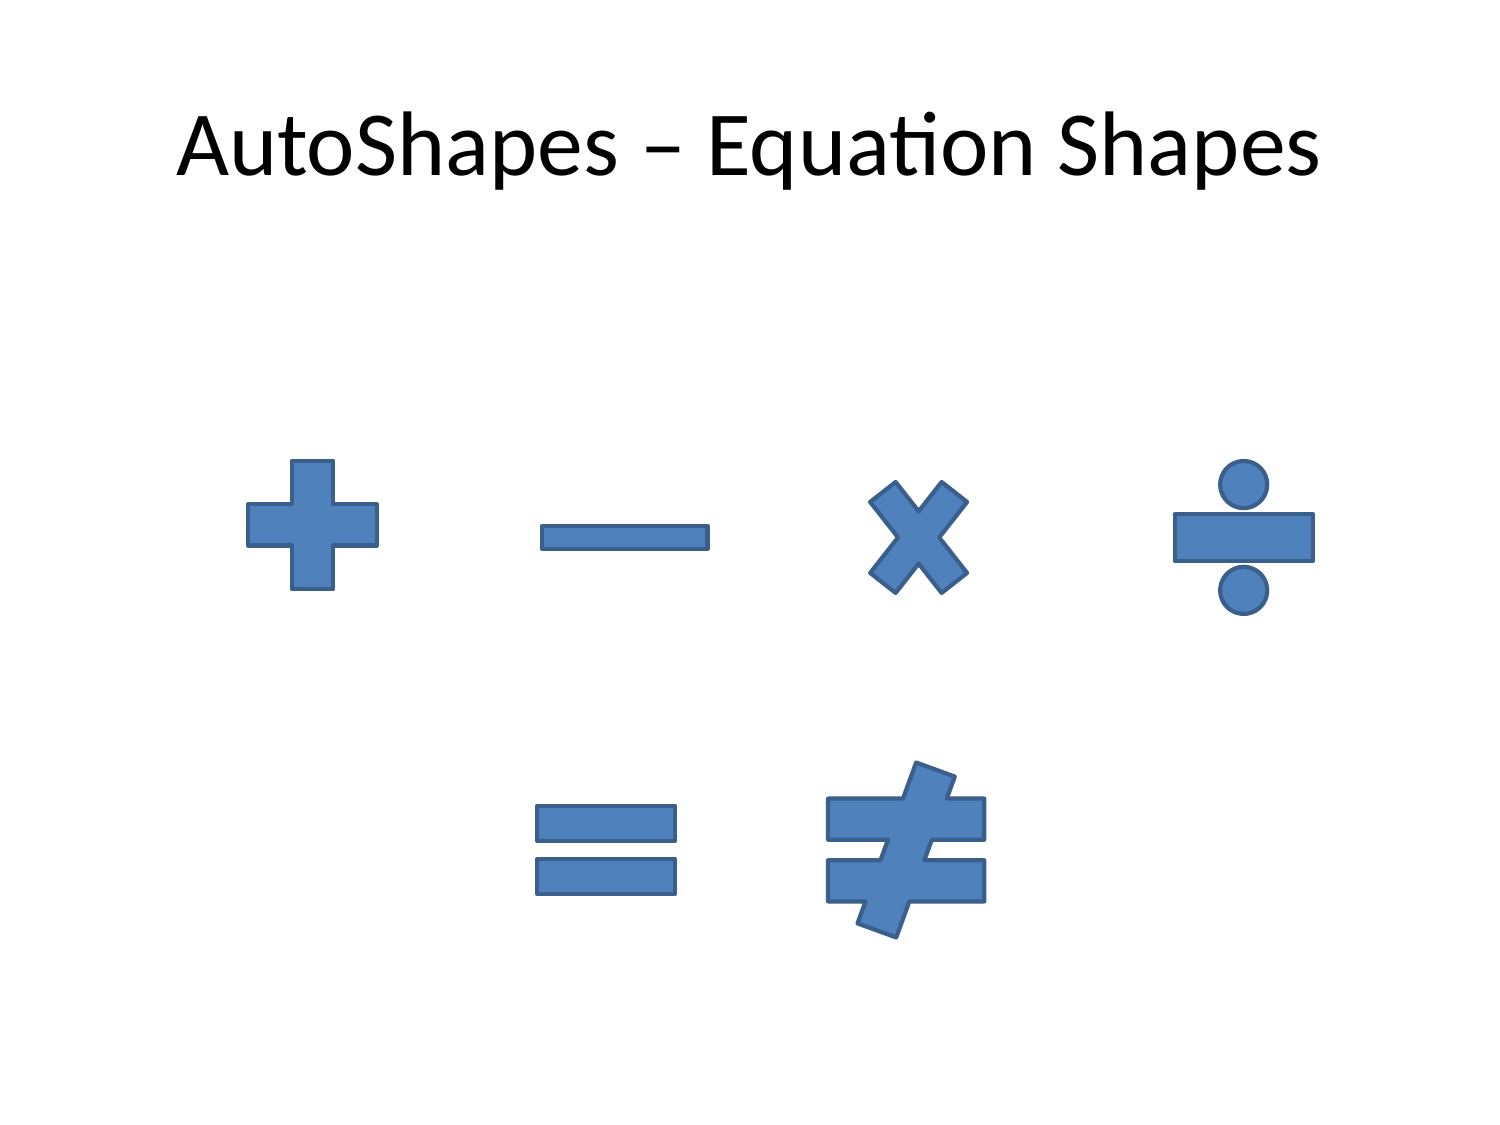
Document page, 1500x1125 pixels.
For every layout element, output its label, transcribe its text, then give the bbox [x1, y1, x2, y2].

text_box [868, 479, 970, 595]
text_box [246, 459, 379, 591]
text_box [825, 760, 987, 940]
text_box [535, 857, 677, 896]
text_box [1218, 564, 1270, 616]
text_box [1173, 512, 1315, 563]
text_box [1218, 458, 1270, 511]
text_box [540, 524, 710, 551]
title AutoShapes – Equation Shapes [75, 45, 1425, 233]
text_box [535, 804, 677, 843]
